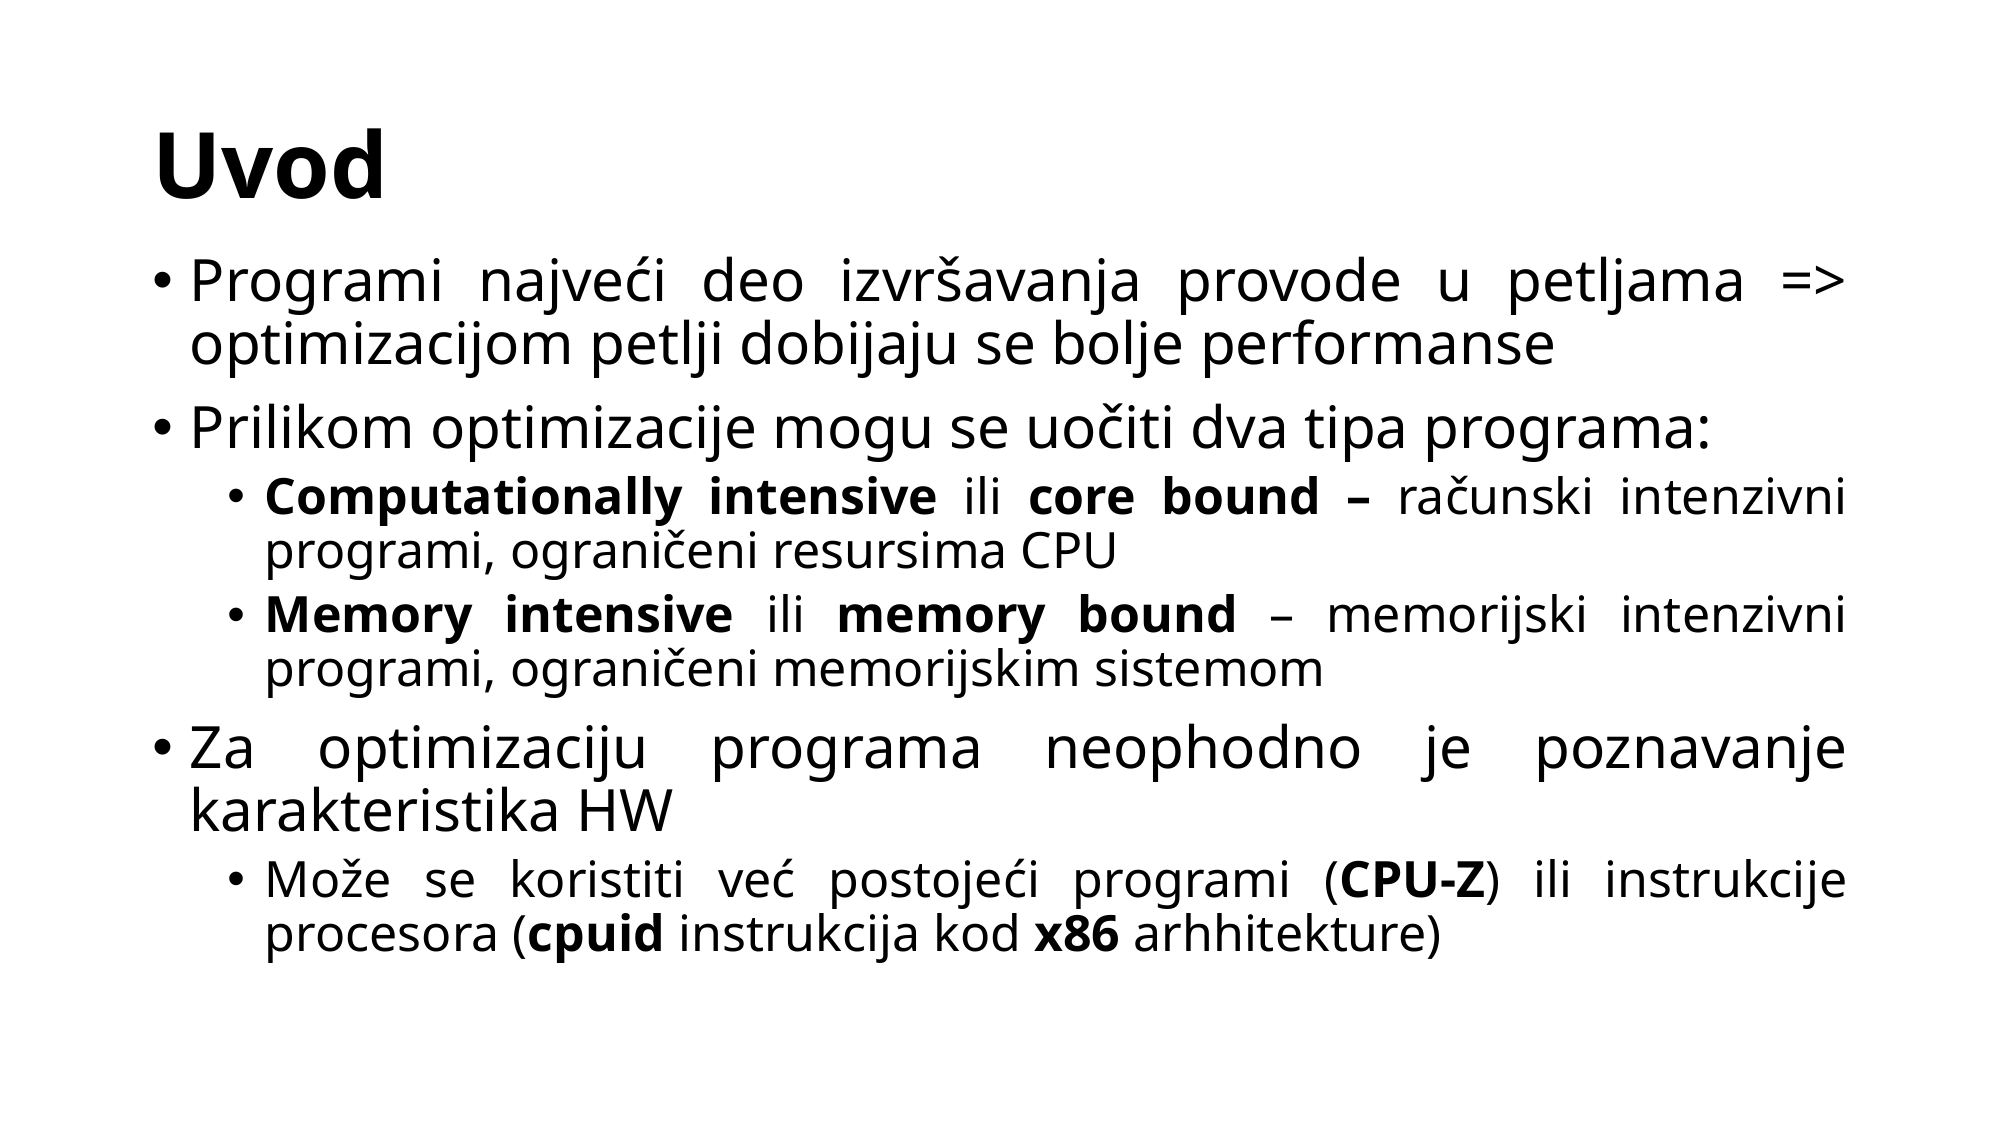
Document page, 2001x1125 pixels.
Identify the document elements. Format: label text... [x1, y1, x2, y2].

title Uvod [137, 59, 1863, 244]
list Programi najveći deo izvršavanja provode u petljama => optimizacijom petlji dobijaju se bolje performanse Prilikom optimizacije mogu se uočiti dva tipa programa: Computationally intensive ili core bound – računski intenzivni programi, ograničeni resursima CPU Memory intensive ili memory bound – memorijski intenzivni programi, ograničeni memorijskim sistemom Za optimizaciju programa neophodno je poznavanje karakteristika HW Može se koristiti već postojeći programi (CPU-Z) ili instrukcije procesora (cpuid instrukcija kod x86 arhhitekture) [137, 244, 1863, 1014]
